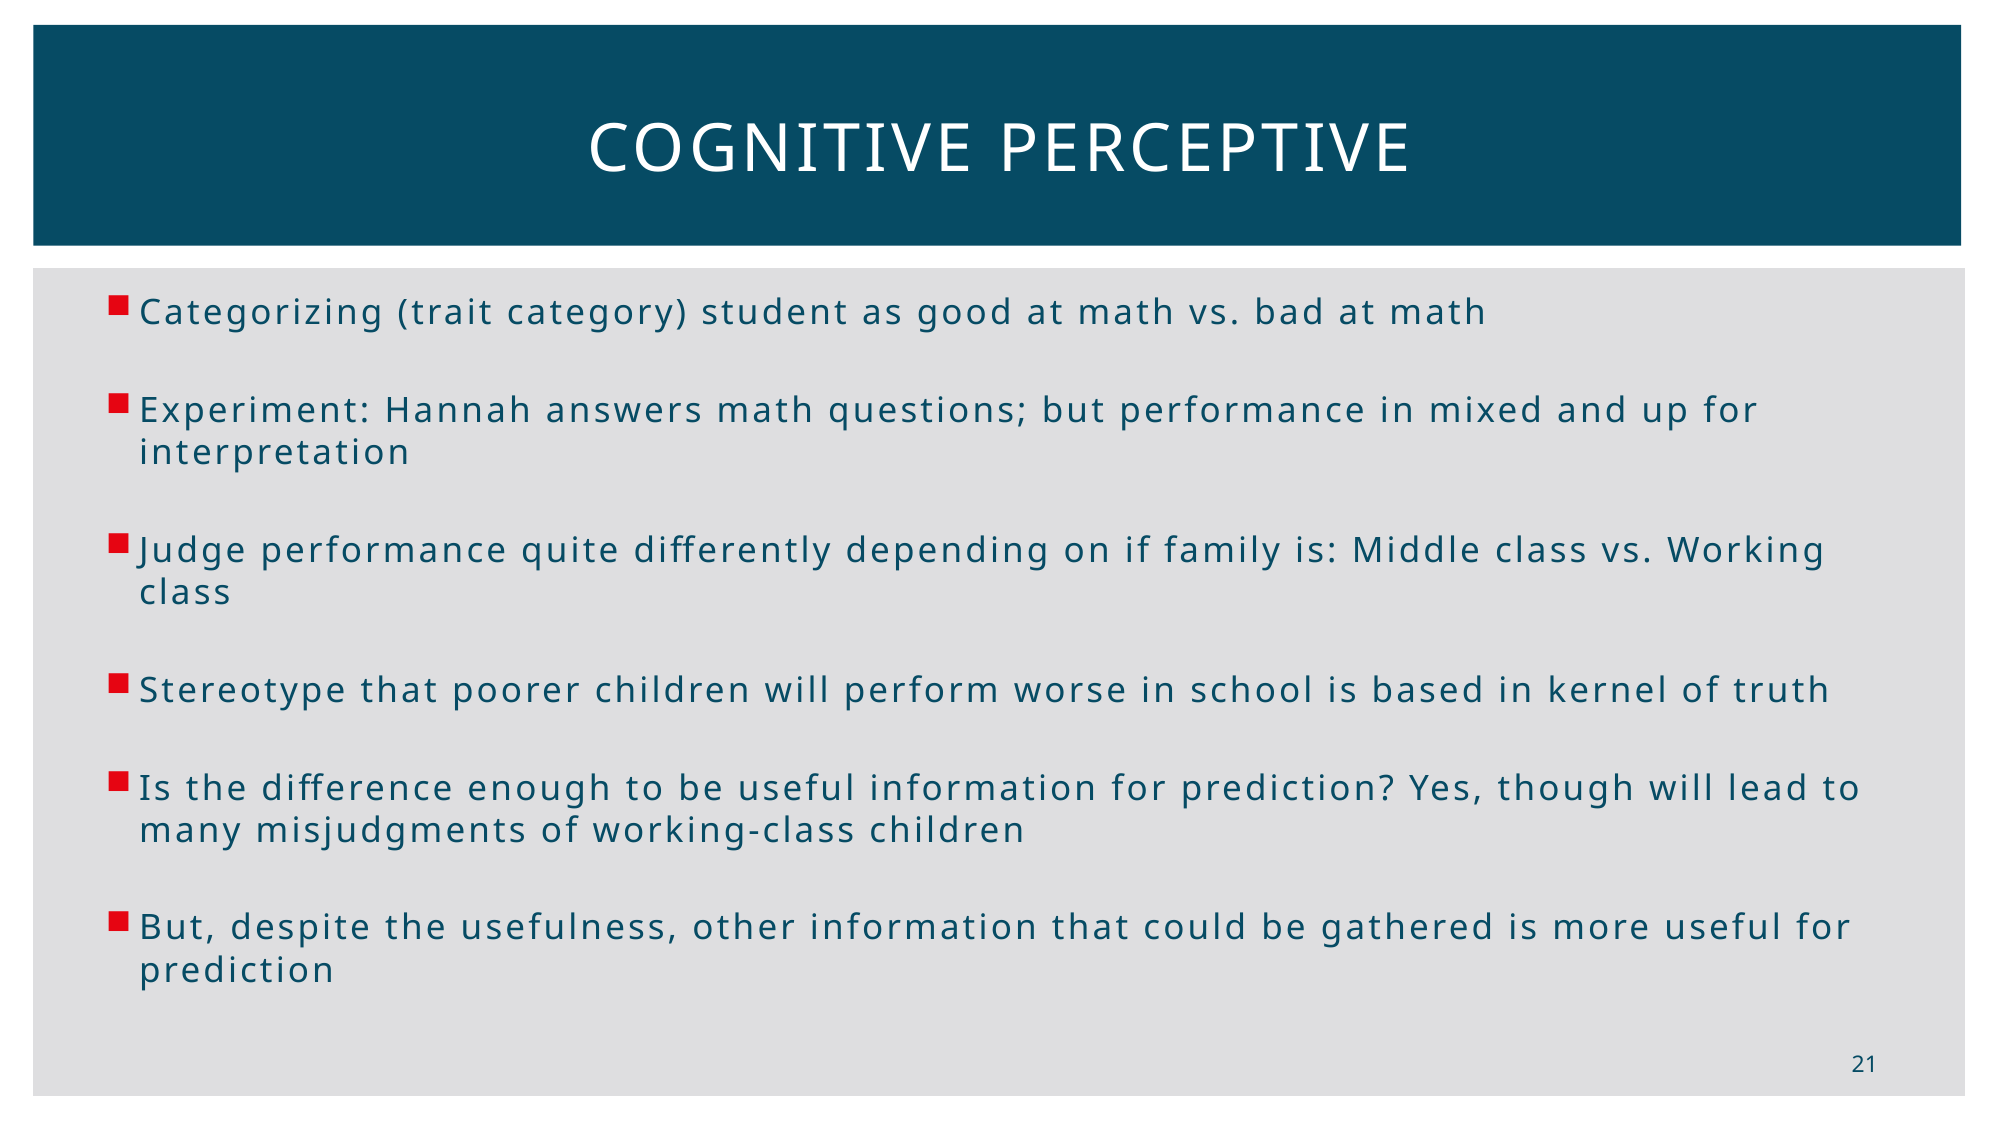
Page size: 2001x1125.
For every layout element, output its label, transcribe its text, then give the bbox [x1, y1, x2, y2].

list Categorizing (trait category) student as good at math vs. bad at math Experiment: Hannah answers math questions; but performance in mixed and up for interpretation Judge performance quite differently depending on if family is: Middle class vs. Working class Stereotype that poorer children will perform worse in school is based in kernel of truth Is the difference enough to be useful information for prediction? Yes, though will lead to many misjudgments of working-class children But, despite the usefulness, other information that could be gathered is more useful for prediction [83, 281, 1923, 1005]
title Cognitive Perceptive [83, 58, 1917, 232]
slide_number 21 [1800, 1041, 1930, 1089]
